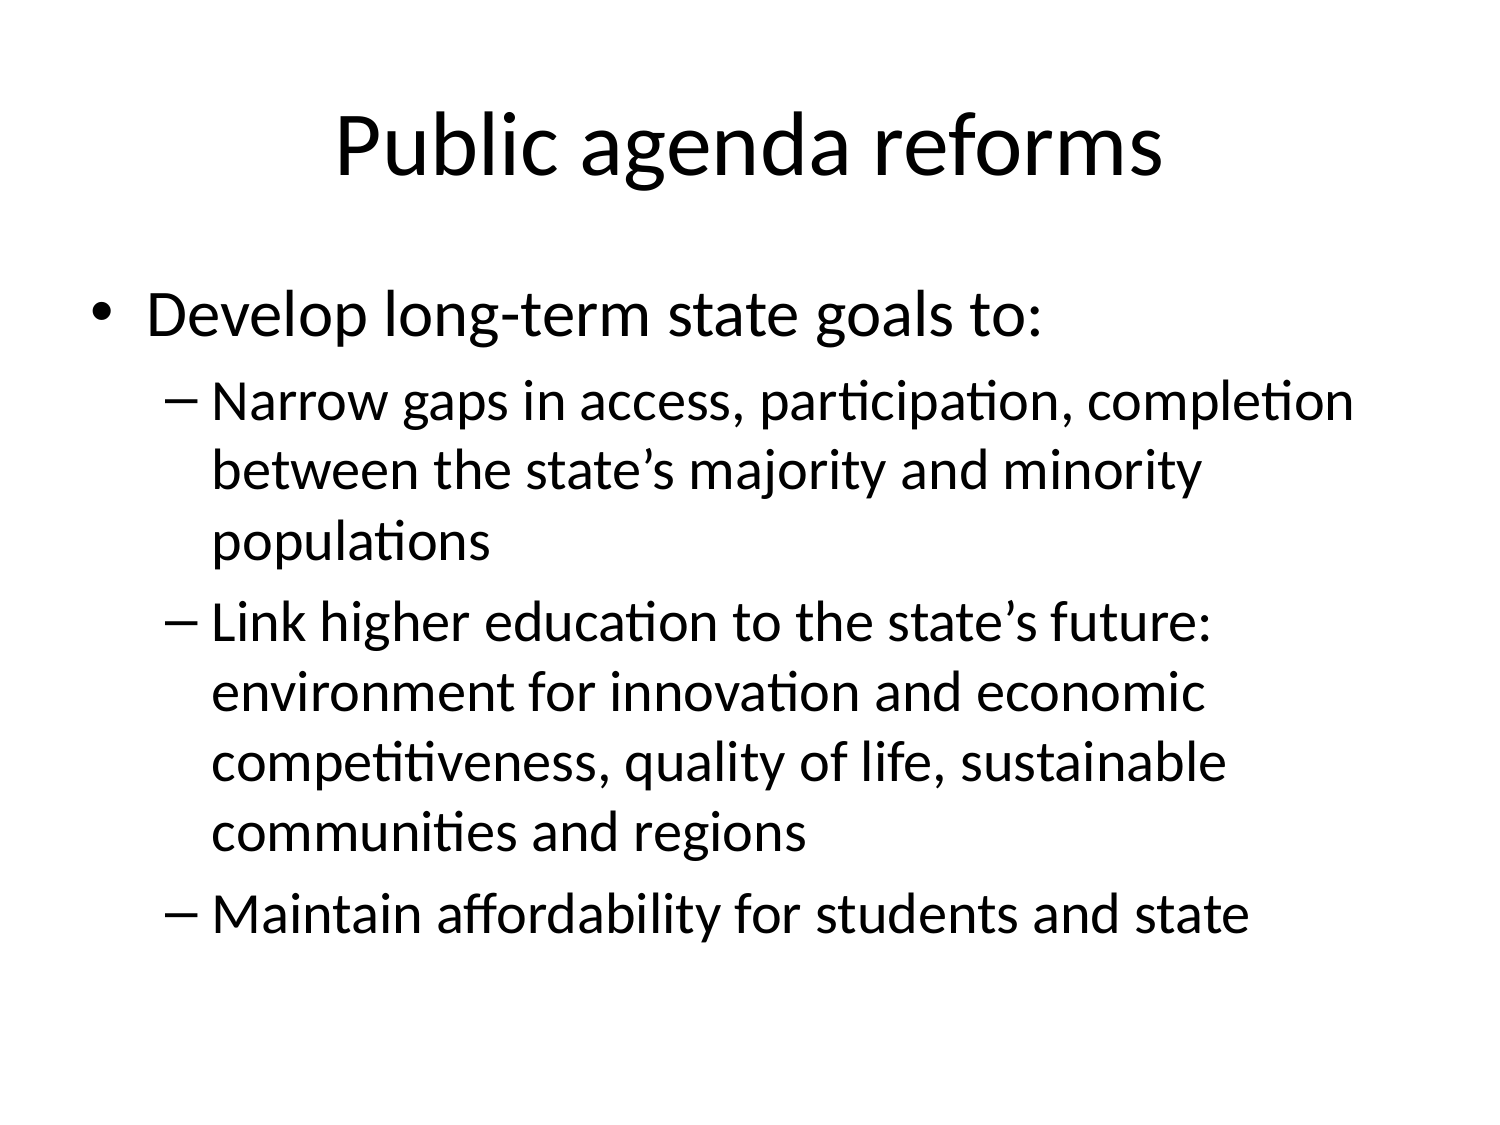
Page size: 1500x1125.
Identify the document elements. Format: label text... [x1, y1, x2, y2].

list Develop long-term state goals to: Narrow gaps in access, participation, completion between the state’s majority and minority populations Link higher education to the state’s future: environment for innovation and economic competitiveness, quality of life, sustainable communities and regions Maintain affordability for students and state [75, 262, 1425, 1005]
title Public agenda reforms [75, 45, 1425, 233]
